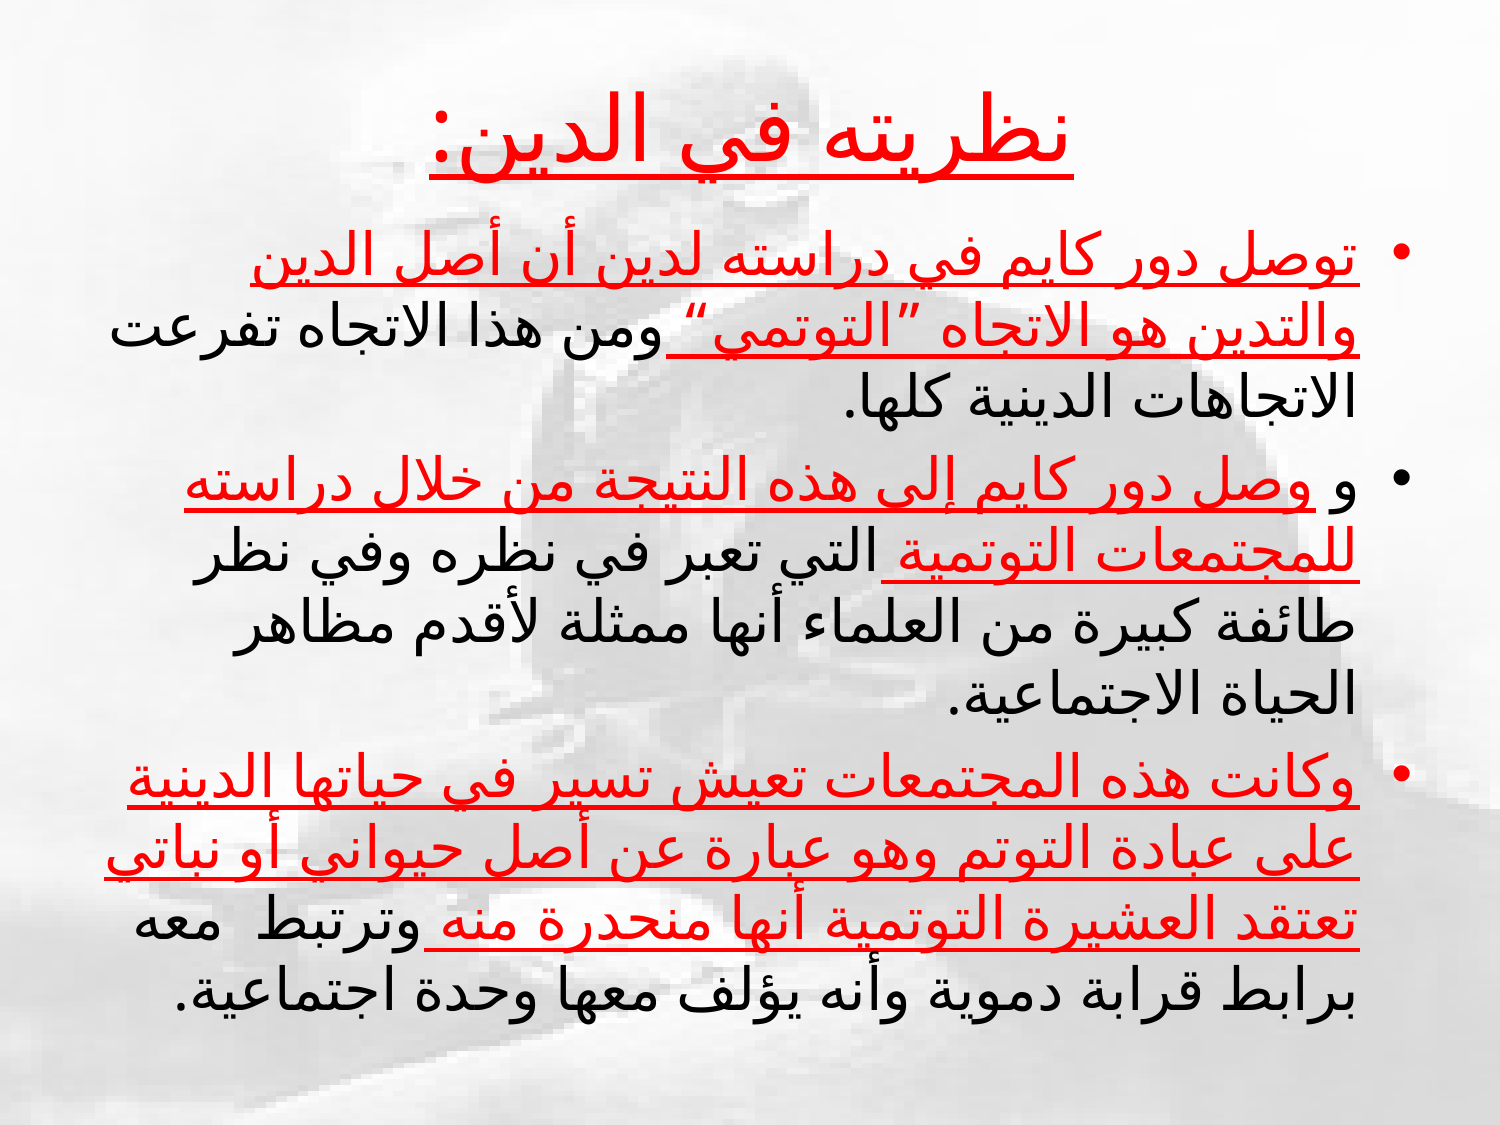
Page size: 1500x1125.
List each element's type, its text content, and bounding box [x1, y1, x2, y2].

title نظريته في الدين: [76, 30, 1427, 219]
list توصل دور كايم في دراسته لدين أن أصل الدين والتدين هو الاتجاه ”التوتمي“ ومن هذا الاتجاه تفرعت الاتجاهات الدينية كلها. و وصل دور كايم إلى هذه النتيجة من خلال دراسته للمجتمعات التوتمية التي تعبر في نظره وفي نظر طائفة كبيرة من العلماء أنها ممثلة لأقدم مظاهر الحياة الاجتماعية. وكانت هذه المجتمعات تعيش تسير في حياتها الدينية على عبادة التوتم وهو عبارة عن أصل حيواني أو نباتي تعتقد العشيرة التوتمية أنها منحدرة منه وترتبط معه برابط قرابة دموية وأنه يؤلف معها وحدة اجتماعية. [75, 208, 1425, 1059]
